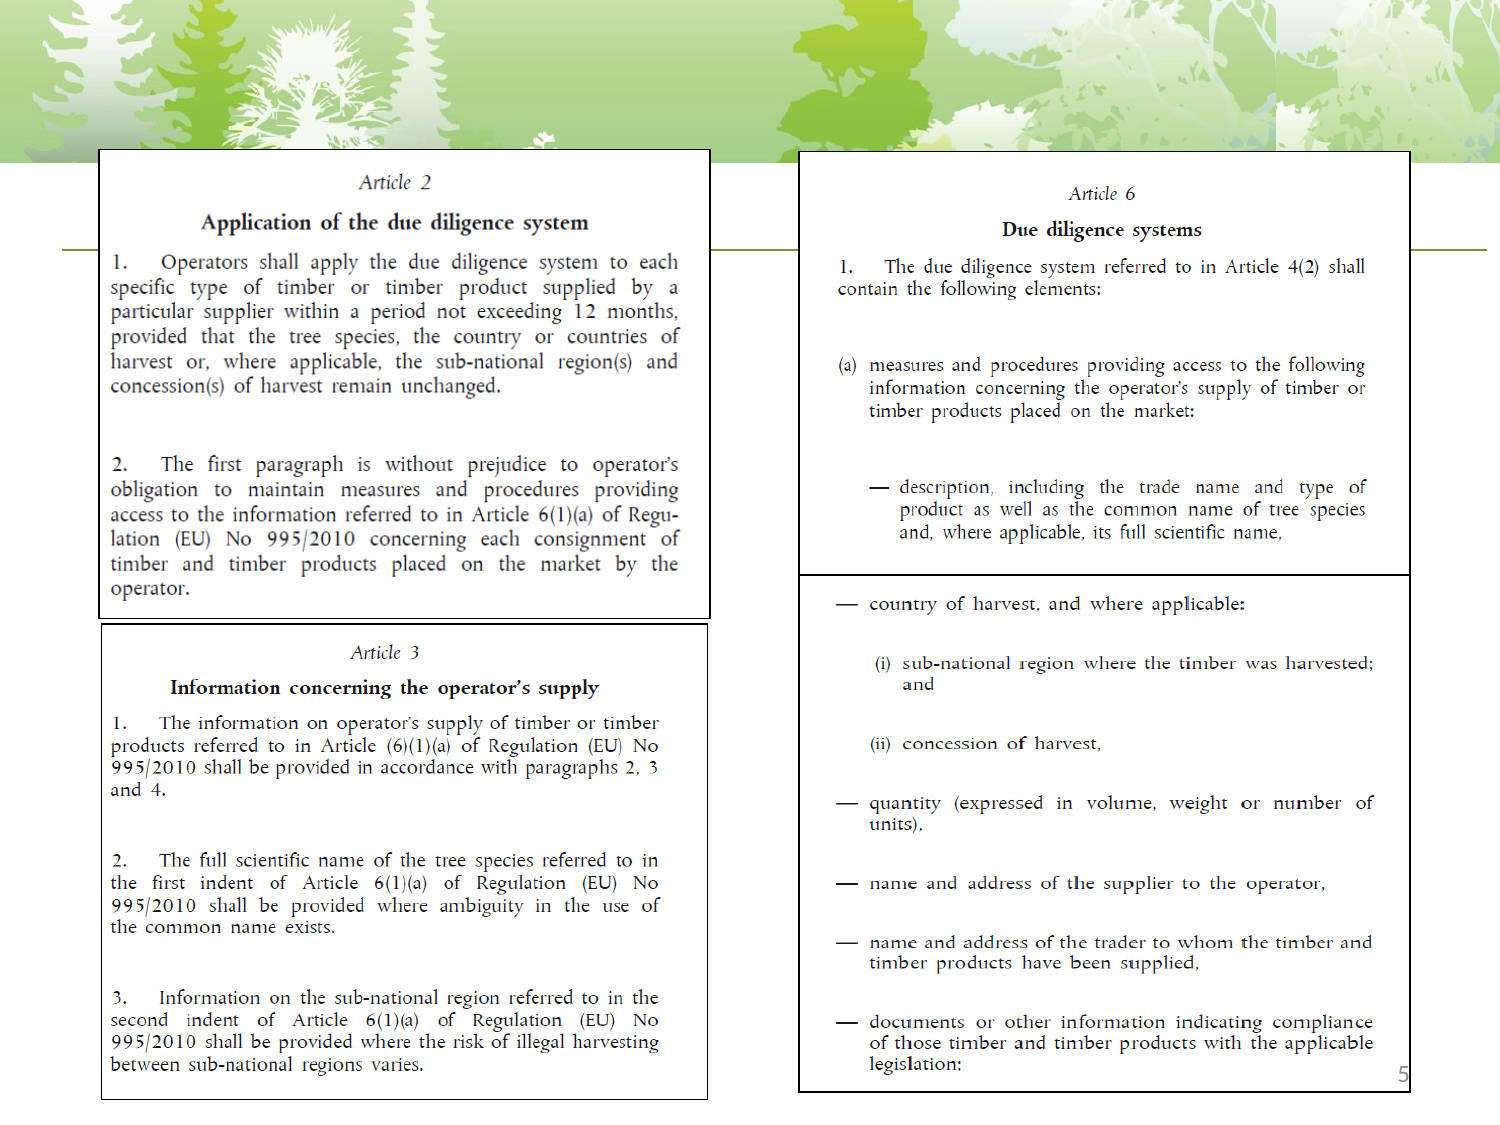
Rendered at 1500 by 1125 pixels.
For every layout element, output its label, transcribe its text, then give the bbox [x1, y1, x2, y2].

picture [799, 152, 1410, 1092]
slide_number 5 [1074, 1042, 1425, 1103]
picture [0, 0, 1500, 619]
picture [102, 624, 707, 1100]
